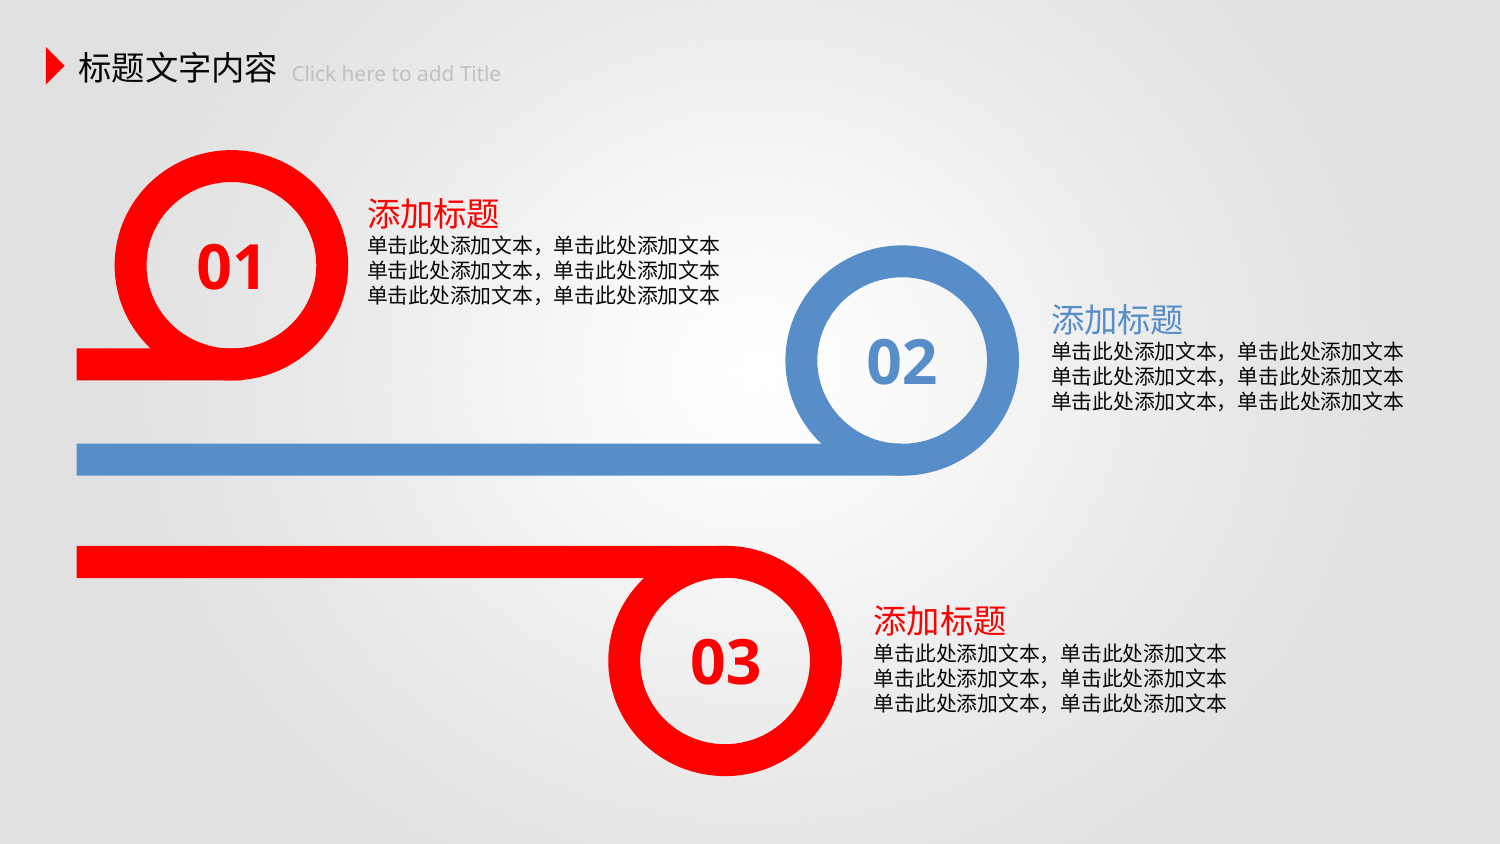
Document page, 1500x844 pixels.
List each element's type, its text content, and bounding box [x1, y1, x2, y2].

text_box 添加标题 单击此处添加文本，单击此处添加文本 单击此处添加文本，单击此处添加文本 单击此处添加文本，单击此处添加文本 [859, 592, 1242, 723]
text_box [606, 543, 844, 779]
text_box 添加标题 单击此处添加文本，单击此处添加文本 单击此处添加文本，单击此处添加文本 单击此处添加文本，单击此处添加文本 [1036, 291, 1419, 421]
text_box [112, 148, 351, 383]
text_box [45, 39, 523, 96]
text_box 03 [643, 580, 807, 742]
text_box 02 [820, 280, 984, 441]
picture [0, 0, 1500, 844]
text_box 01 [149, 185, 314, 346]
text_box [783, 243, 1022, 478]
text_box [75, 346, 220, 383]
text_box [75, 544, 707, 580]
text_box [75, 442, 888, 478]
text_box 添加标题 单击此处添加文本，单击此处添加文本 单击此处添加文本，单击此处添加文本 单击此处添加文本，单击此处添加文本 [352, 185, 735, 316]
